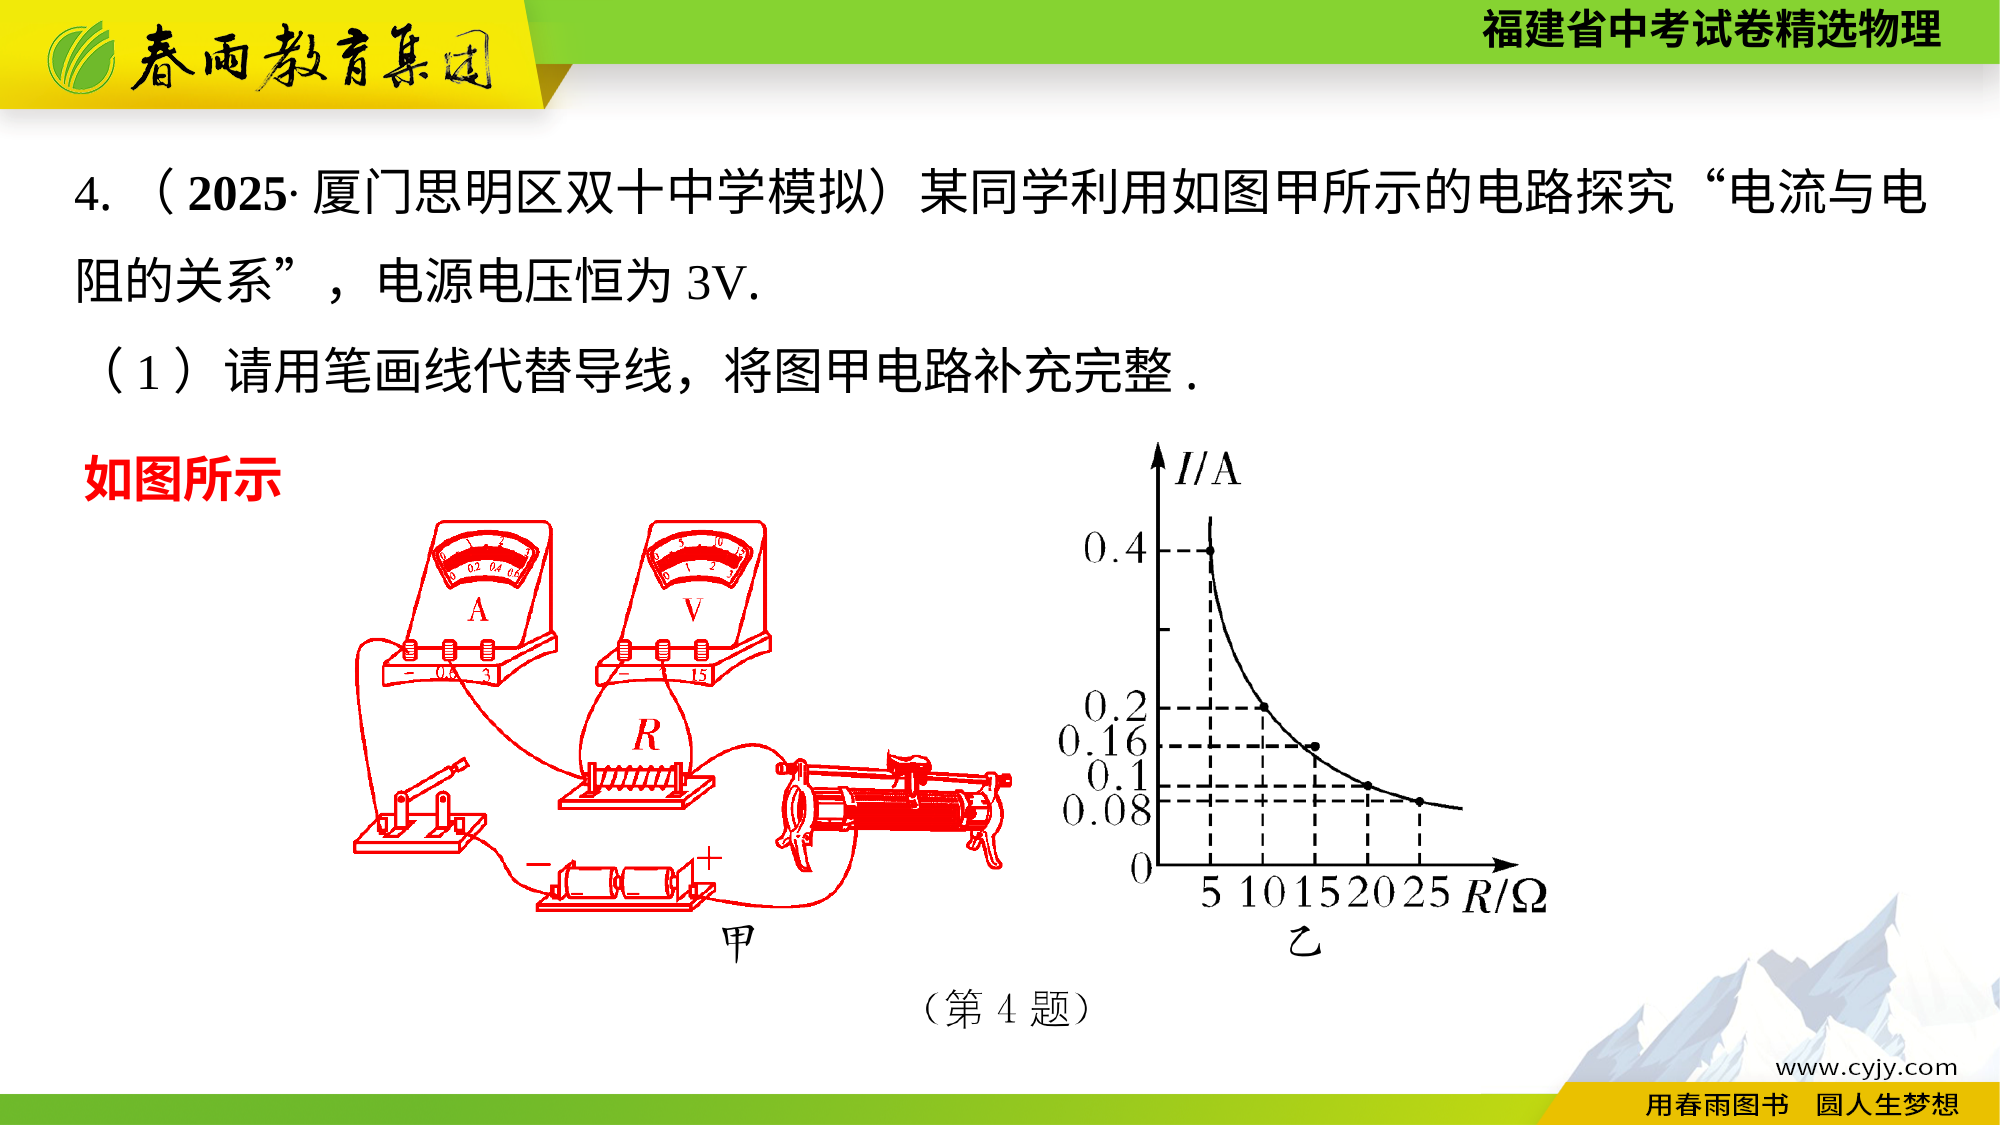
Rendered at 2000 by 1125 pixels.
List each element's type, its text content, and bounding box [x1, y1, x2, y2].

text_box 如图所示 [68, 410, 299, 515]
list 4.（2025∙厦门思明区双十中学模拟）某同学利用如图甲所示的电路探究“电流与电阻的关系”，电源电压恒为3V. （1）请用笔画线代替导线，将图甲电路补充完整. [59, 122, 1944, 411]
picture [0, 0, 2000, 1125]
